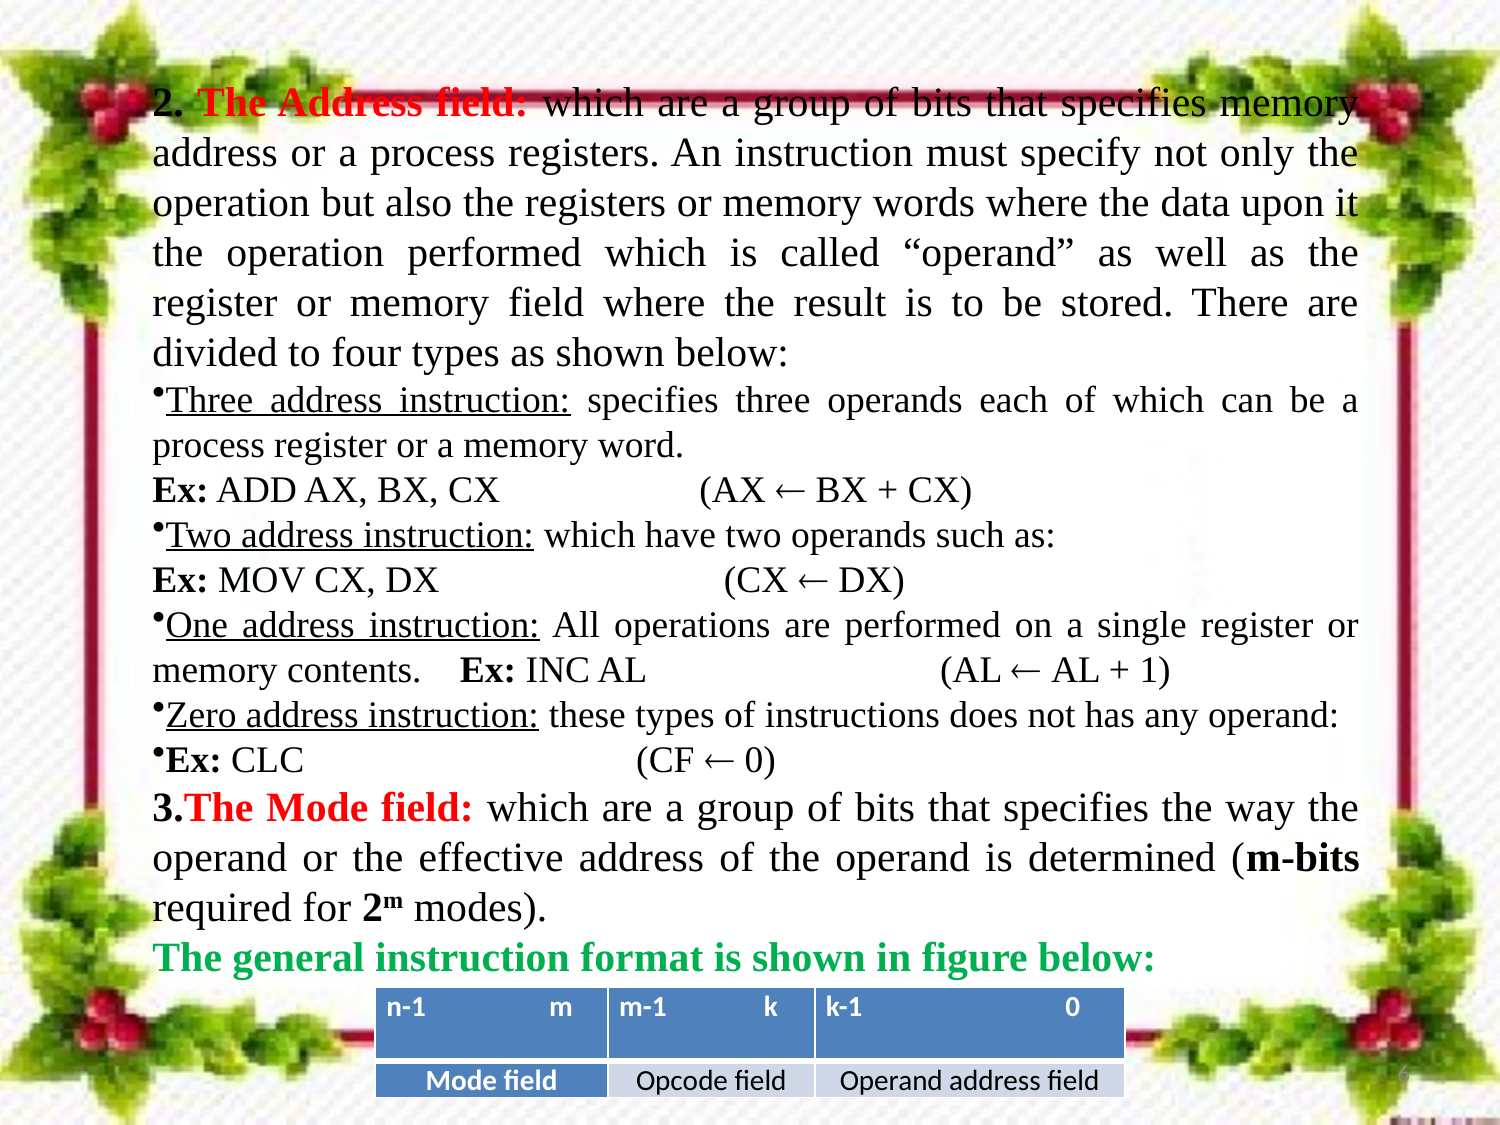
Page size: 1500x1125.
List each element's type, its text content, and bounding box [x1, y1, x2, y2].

table_header k-1 0 [816, 988, 1124, 1058]
picture [0, 0, 1500, 1125]
table_cell Opcode field [609, 1064, 814, 1097]
table_cell Mode field [376, 1064, 607, 1097]
text_box 2. The Address field: which are a group of bits that specifies memory address or a process registers. An instruction must specify not only the operation but also the registers or memory words where the data upon it the operation performed which is called “operand” as well as the register or memory field where the result is to be stored. There are divided to four types as shown below: Three address instruction: specifies three operands each of which can be a process register or a memory word. Ex: ADD AX, BX, CX (AX  BX + CX) Two address instruction: which have two operands such as: Ex: MOV CX, DX (CX  DX) One address instruction: All operations are performed on a single register or memory contents. Ex: INC AL (AL  AL + 1) Zero address instruction: these types of instructions does not has any operand: Ex: CLC (CF  0) 3.The Mode field: which are a group of bits that specifies the way the operand or the effective address of the operand is determined (m-bits required for 2m modes). The general instruction format is shown in figure below: [137, 66, 1375, 987]
table_cell Operand address field [816, 1064, 1124, 1097]
table_header n-1 m [376, 988, 607, 1058]
table_header m-1 k [609, 988, 814, 1058]
slide_number 6 [1074, 1042, 1425, 1103]
